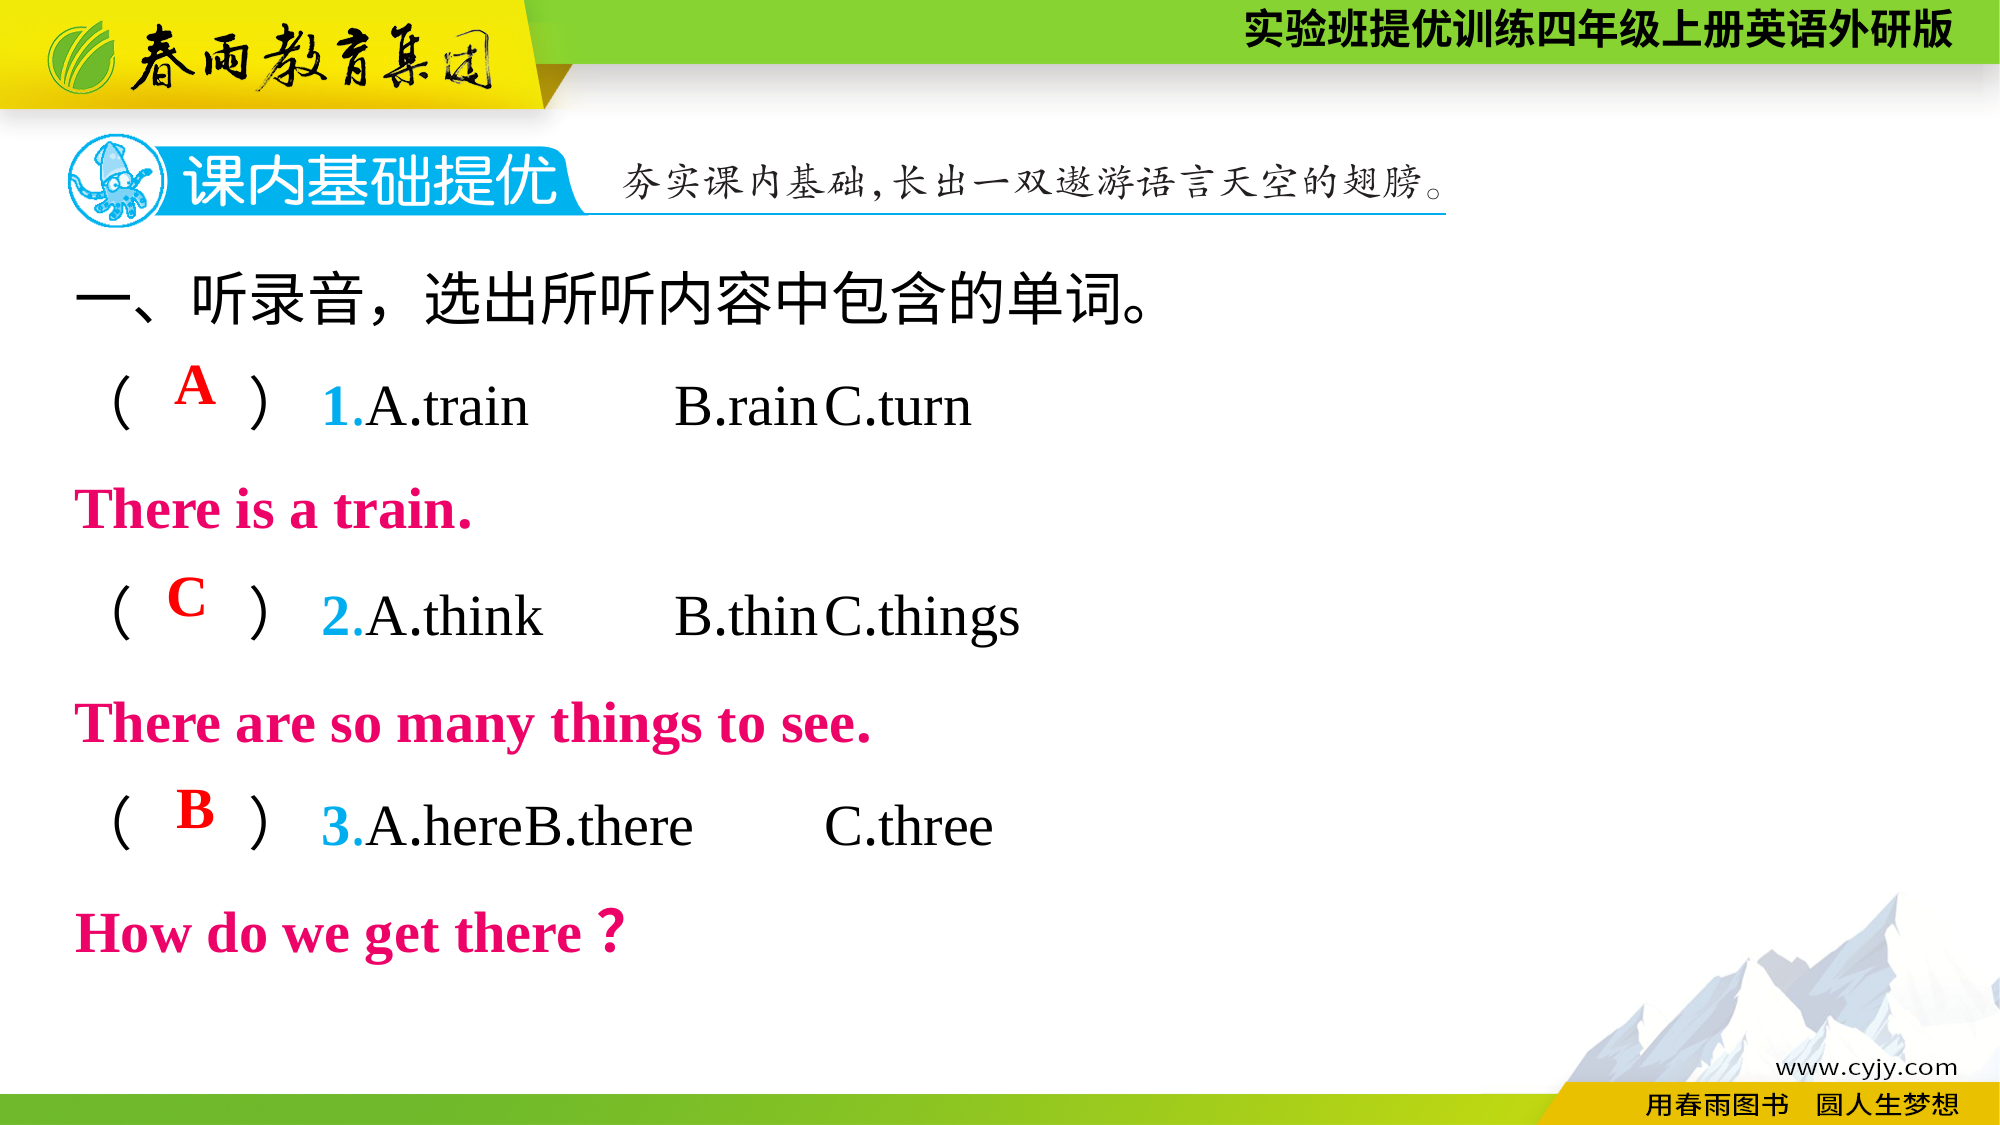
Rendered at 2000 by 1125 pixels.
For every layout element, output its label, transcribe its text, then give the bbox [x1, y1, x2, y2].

text_box B [161, 762, 231, 848]
list 一、听录音，选出所听内容中包含的单词。 （ ）1.A.train B.rain C.turn （ ）2.A.think B.thin C.things （ ）3.A.here B.there C.three [59, 548, 1944, 641]
text_box There is a train. [59, 428, 1944, 548]
list 一、听录音，选出所听内容中包含的单词。 （ ）1.A.train B.rain C.turn （ ）2.A.think B.thin C.things （ ）3.A.here B.there C.three [59, 762, 1944, 872]
text_box There are so many things to see. [59, 641, 1944, 762]
text_box C [151, 551, 224, 636]
text_box How do we get there？ [60, 851, 1945, 972]
text_box A [159, 339, 232, 424]
picture [0, 0, 2000, 1125]
list 一、听录音，选出所听内容中包含的单词。 （ ）1.A.train B.rain C.turn （ ）2.A.think B.thin C.things （ ）3.A.here B.there C.three [59, 219, 1944, 428]
